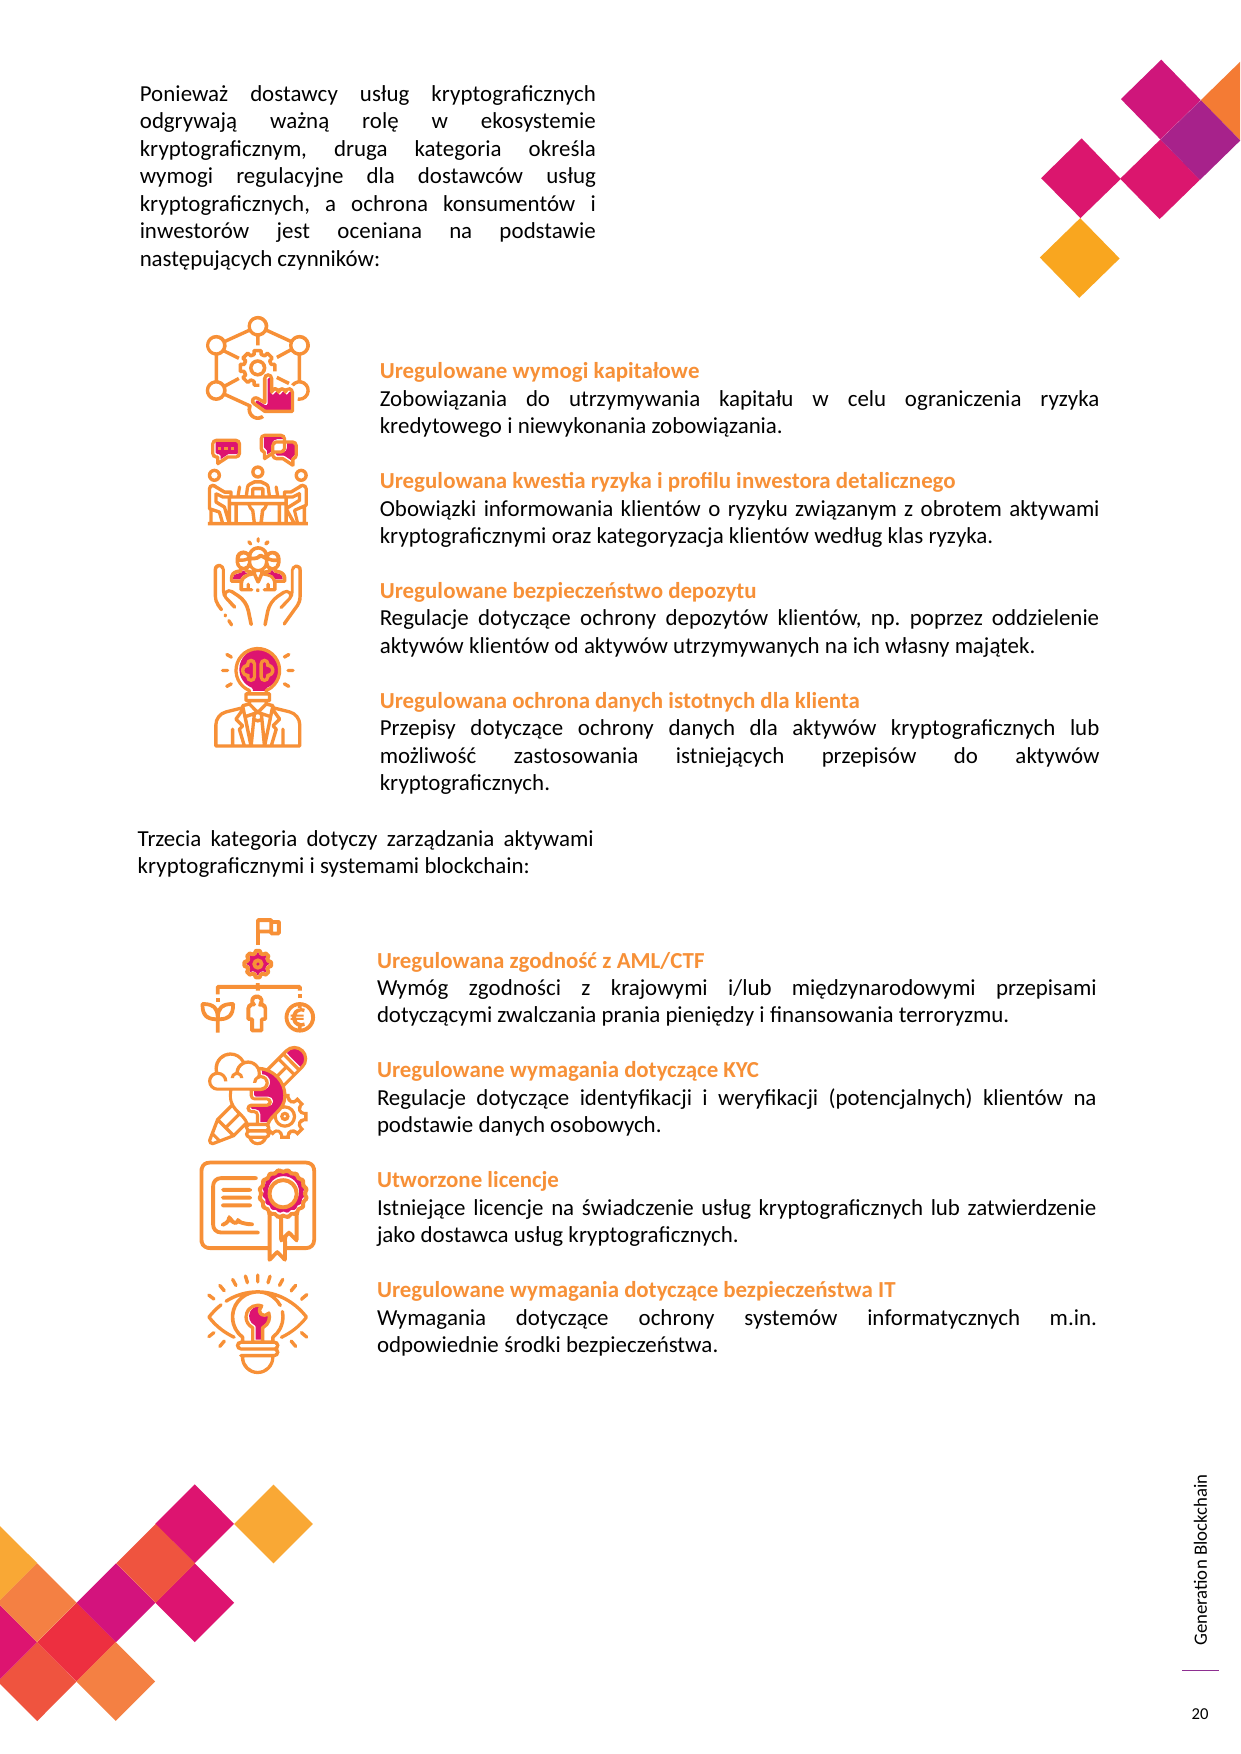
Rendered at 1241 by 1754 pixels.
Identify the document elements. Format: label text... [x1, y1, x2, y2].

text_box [205, 315, 310, 420]
slide_number 20 [1169, 1674, 1231, 1751]
text_box Uregulowane wymogi kapitałowe Zobowiązania do utrzymywania kapitału w celu ograniczenia ryzyka kredytowego i niewykonania zobowiązania. Uregulowana kwestia ryzyka i profilu inwestora detalicznego Obowiązki informowania klientów o ryzyku związanym z obrotem aktywami kryptograficznymi oraz kategoryzacja klientów według klas ryzyka. Uregulowane bezpieczeństwo depozytu Regulacje dotyczące ochrony depozytów klientów, np. poprzez oddzielenie aktywów klientów od aktywów utrzymywanych na ich własny majątek. Uregulowana ochrona danych istotnych dla klienta Przepisy dotyczące ochrony danych dla aktywów kryptograficznych lub możliwość zastosowania istniejących przepisów do aktywów kryptograficznych. [364, 348, 1116, 770]
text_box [207, 1273, 309, 1375]
text_box Ponieważ dostawcy usług kryptograficznych odgrywają ważną rolę w ekosystemie kryptograficznym, druga kategoria określa wymogi regulacyjne dla dostawców usług kryptograficznych, a ochrona konsumentów i inwestorów jest oceniana na podstawie następujących czynników: [124, 70, 1116, 305]
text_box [200, 918, 316, 1033]
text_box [207, 433, 308, 526]
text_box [199, 1160, 317, 1262]
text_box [208, 1045, 308, 1146]
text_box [214, 646, 302, 748]
text_box Trzecia kategoria dotyczy zarządzania aktywami kryptograficznymi i systemami blockchain: [122, 816, 1114, 903]
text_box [213, 537, 302, 627]
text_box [0, 1484, 302, 1722]
text_box Uregulowana zgodność z AML/CTF Wymóg zgodności z krajowymi i/lub międzynarodowymi przepisami dotyczącymi zwalczania prania pieniędzy i finansowania terroryzmu. Uregulowane wymagania dotyczące KYC Regulacje dotyczące identyfikacji i weryfikacji (potencjalnych) klientów na podstawie danych osobowych. Utworzone licencje Istniejące licencje na świadczenie usług kryptograficznych lub zatwierdzenie jako dostawca usług kryptograficznych. Uregulowane wymagania dotyczące bezpieczeństwa IT Wymagania dotyczące ochrony systemów informatycznych m.in. odpowiednie środki bezpieczeństwa. [362, 937, 1113, 1359]
